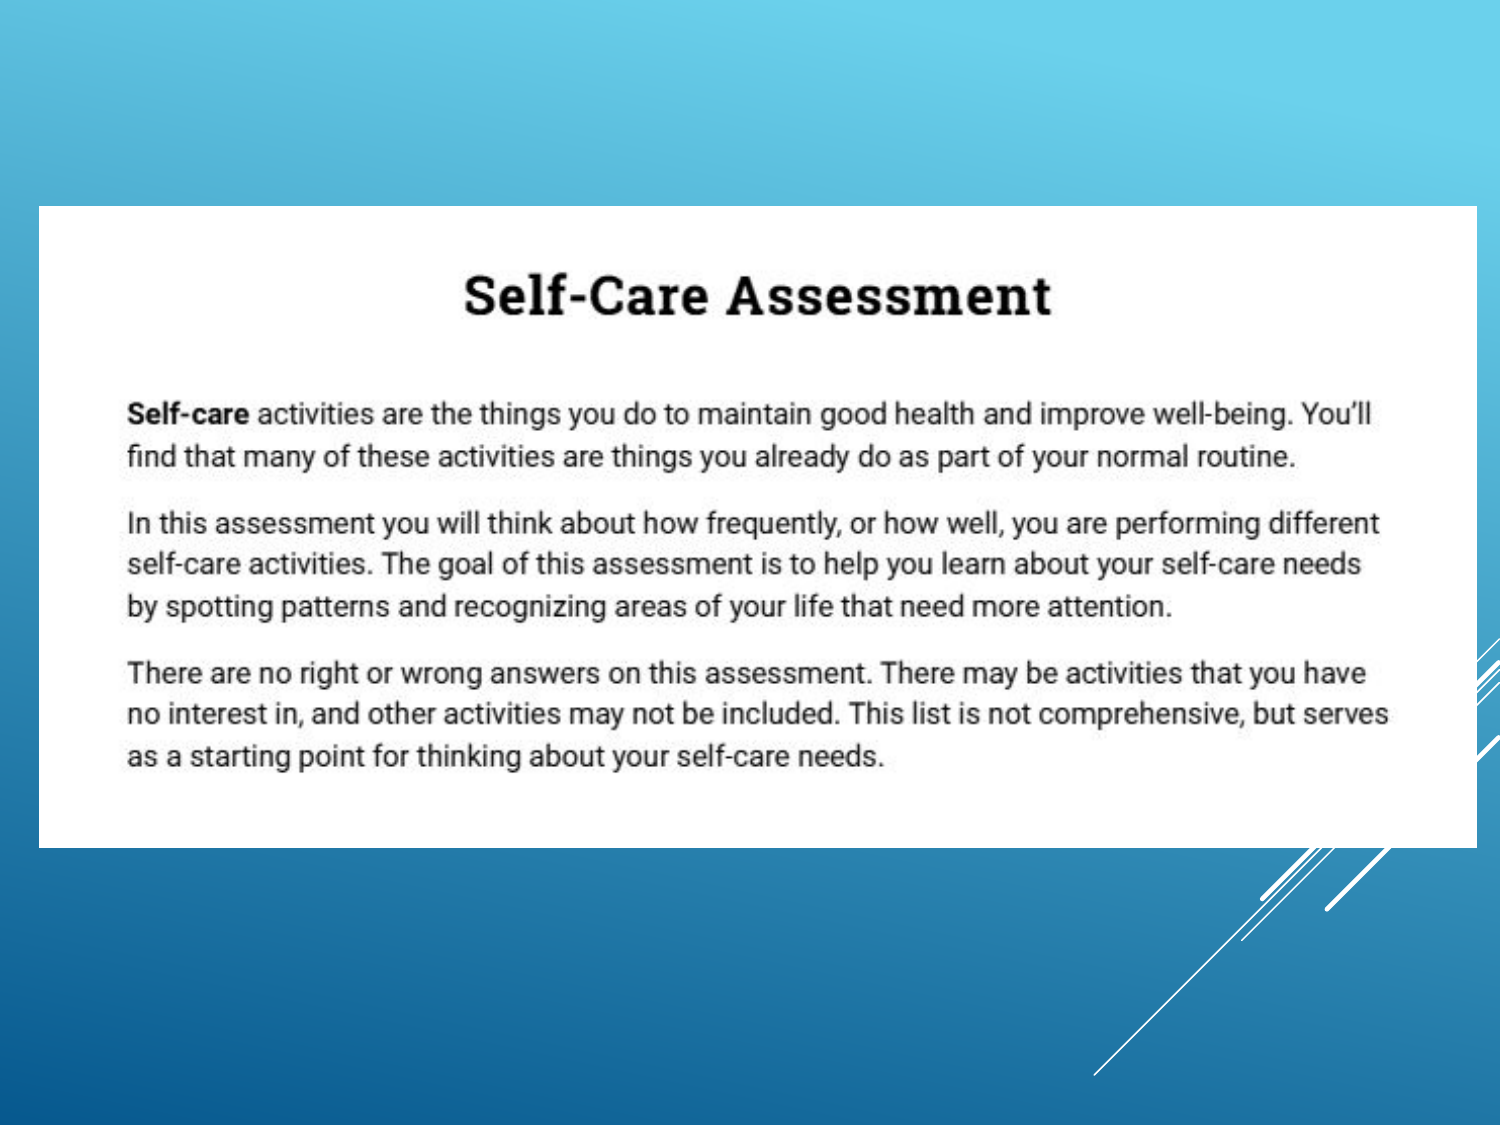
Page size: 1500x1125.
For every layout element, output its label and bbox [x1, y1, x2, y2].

picture [38, 206, 1477, 848]
